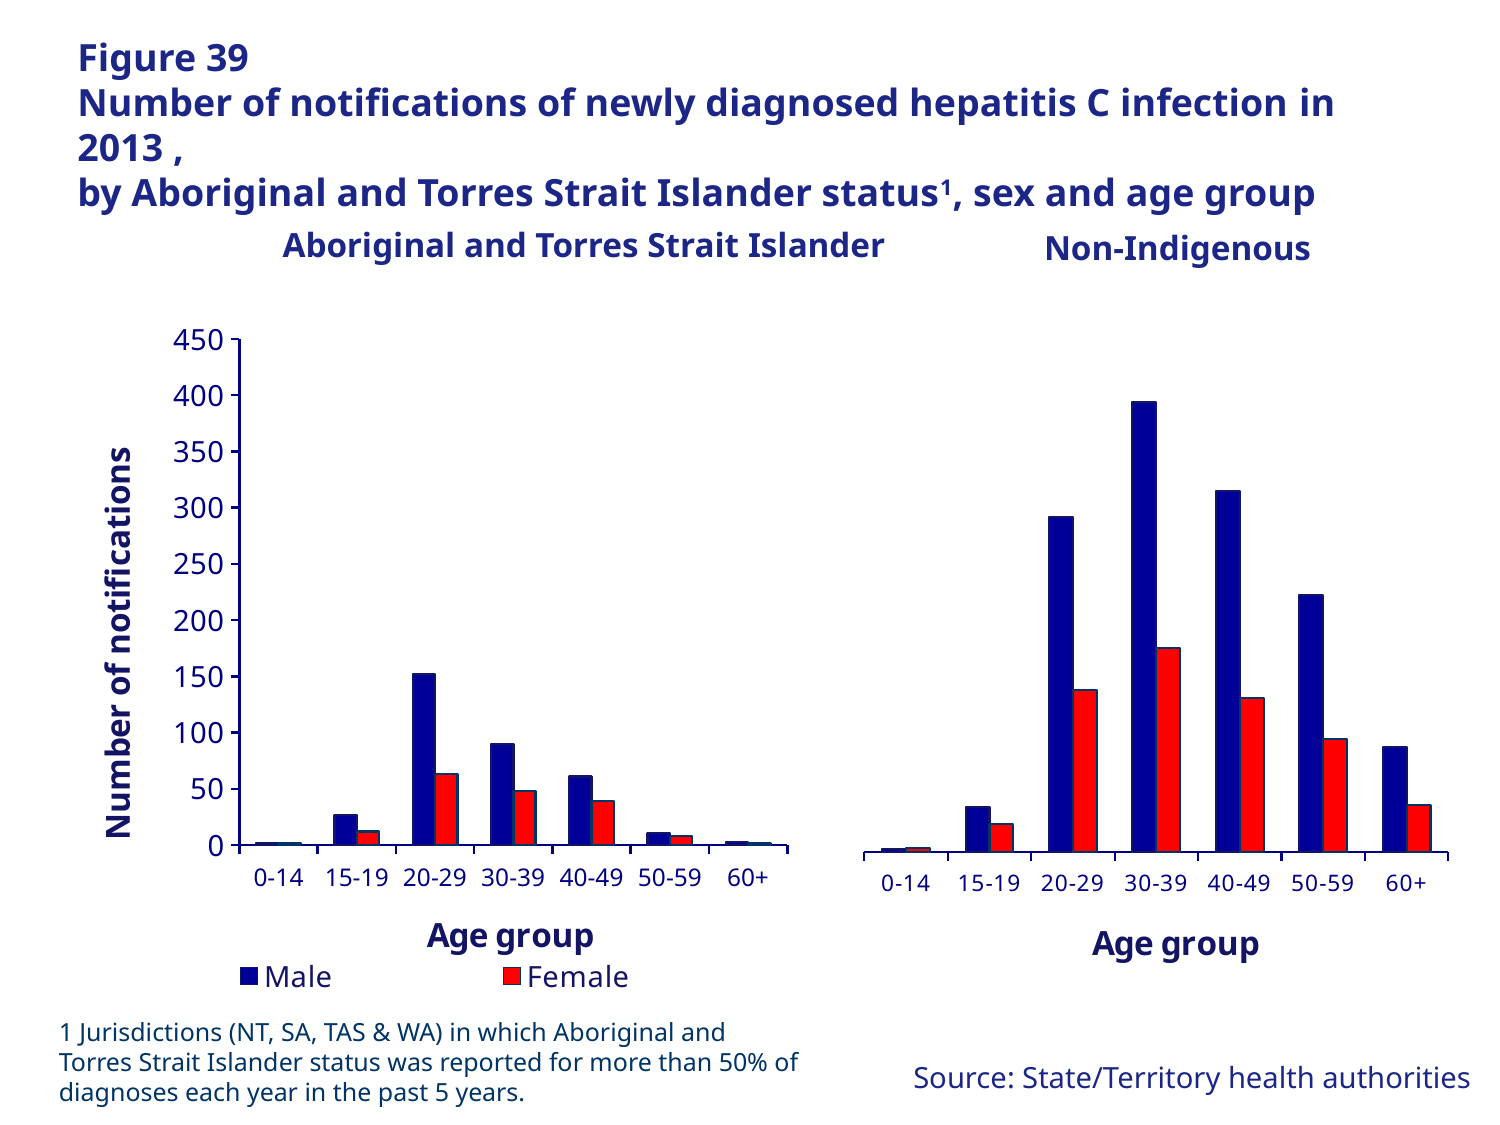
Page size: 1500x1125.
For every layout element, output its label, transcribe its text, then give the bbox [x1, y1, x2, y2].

title Figure 39 Number of notifications of newly diagnosed hepatitis C infection in 2013 , by Aboriginal and Torres Strait Islander status1, sex and age group [62, 26, 1443, 177]
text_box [79, 216, 1472, 1007]
text_box 1 Jurisdictions (NT, SA, TAS & WA) in which Aboriginal and Torres Strait Islander status was reported for more than 50% of diagnoses each year in the past 5 years. [44, 1009, 822, 1115]
text_box Source: State/Territory health authorities [889, 1047, 1487, 1102]
